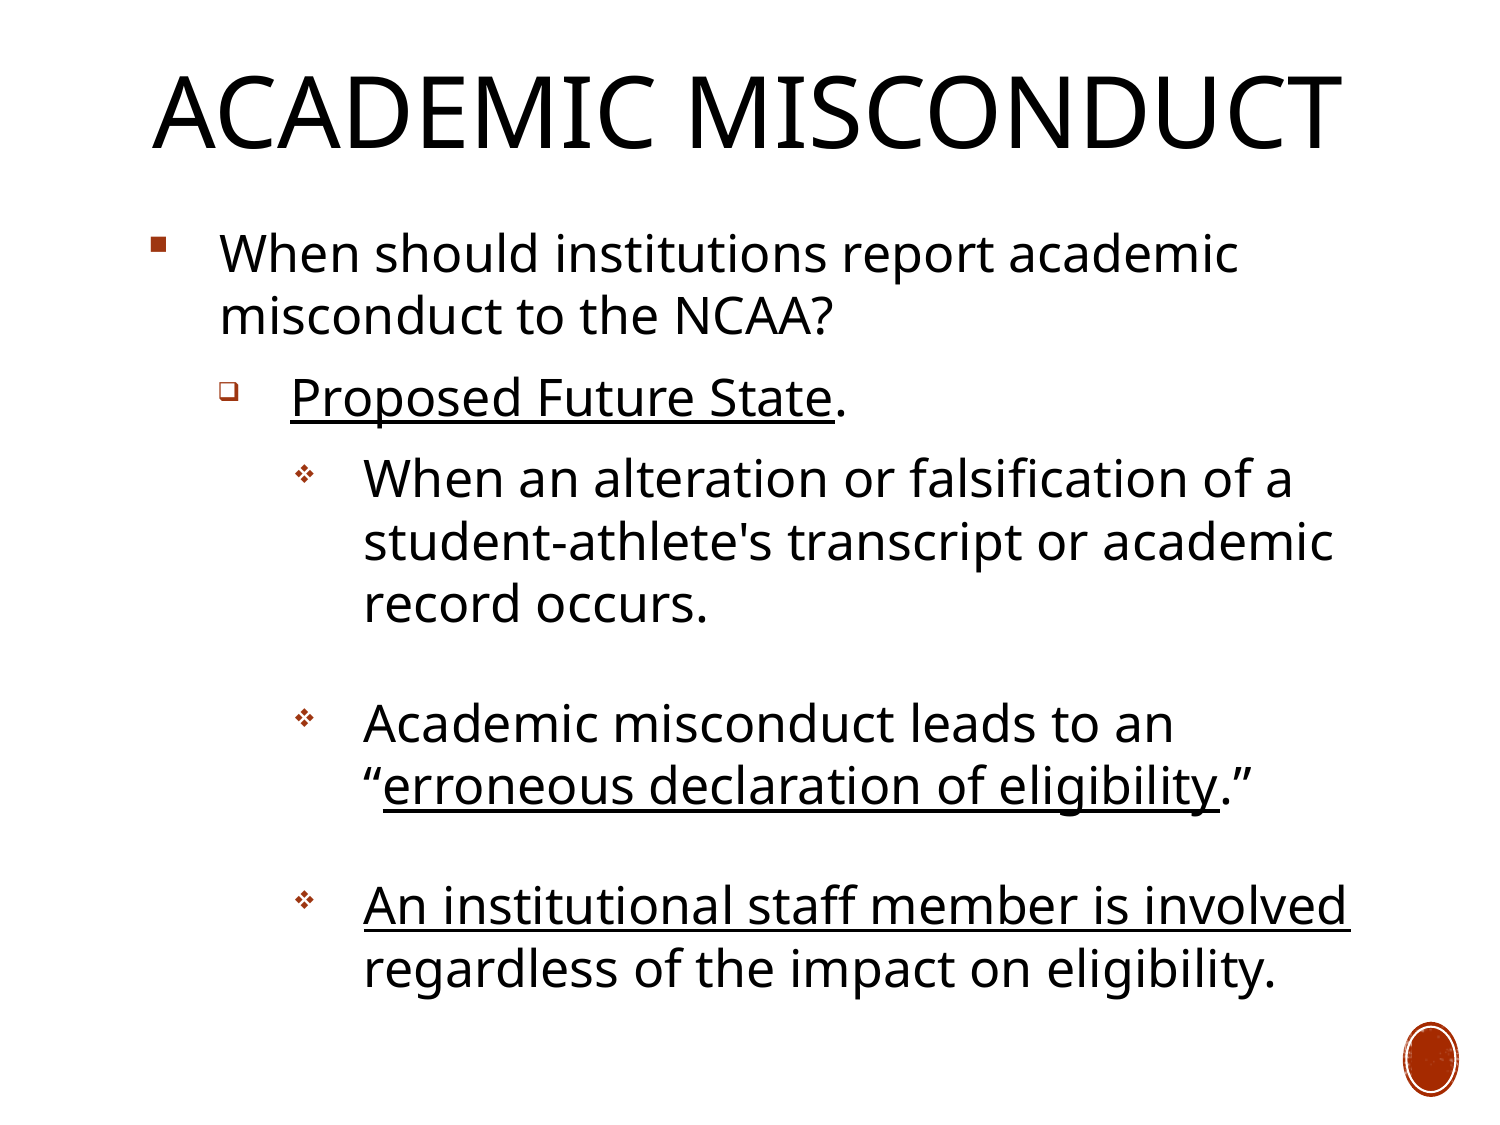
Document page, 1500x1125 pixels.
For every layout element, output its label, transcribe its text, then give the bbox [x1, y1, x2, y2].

list When should institutions report academic misconduct to the NCAA? Proposed Future State. When an alteration or falsification of a student-athlete's transcript or academic record occurs. Academic misconduct leads to an “erroneous declaration of eligibility.” An institutional staff member is involved regardless of the impact on eligibility. [131, 212, 1370, 1050]
title Academic Misconduct [137, 4, 1375, 213]
